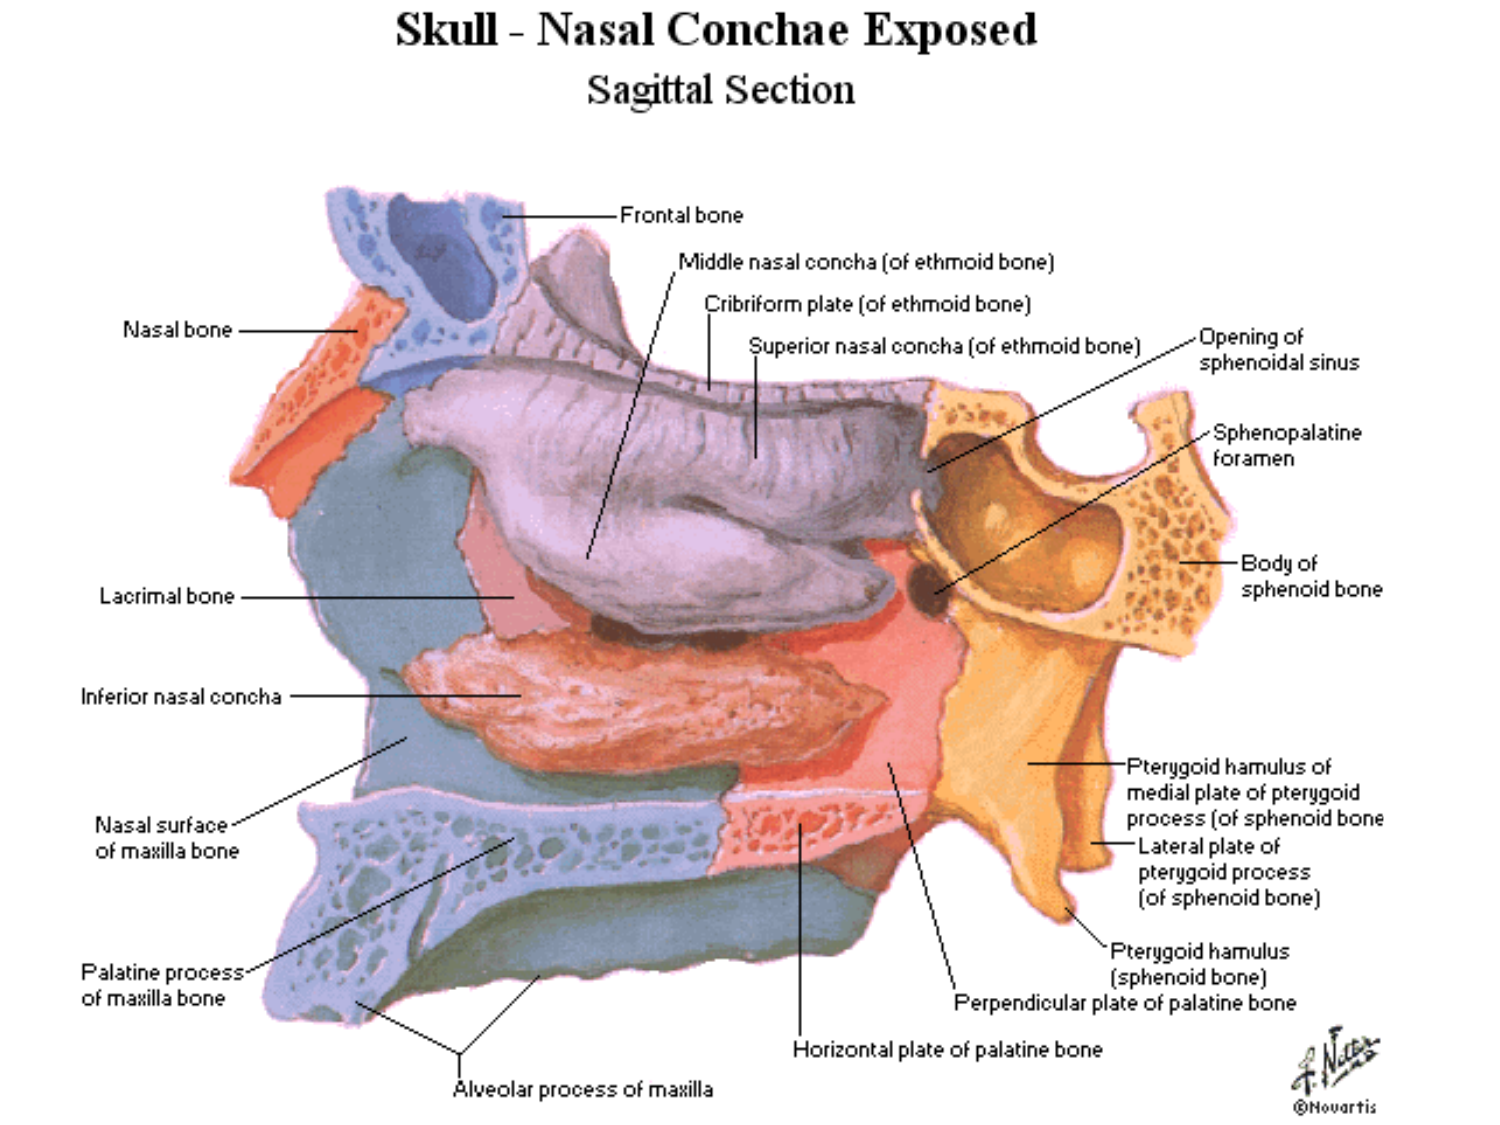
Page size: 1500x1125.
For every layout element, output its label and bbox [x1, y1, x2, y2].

picture [76, 0, 1384, 1117]
